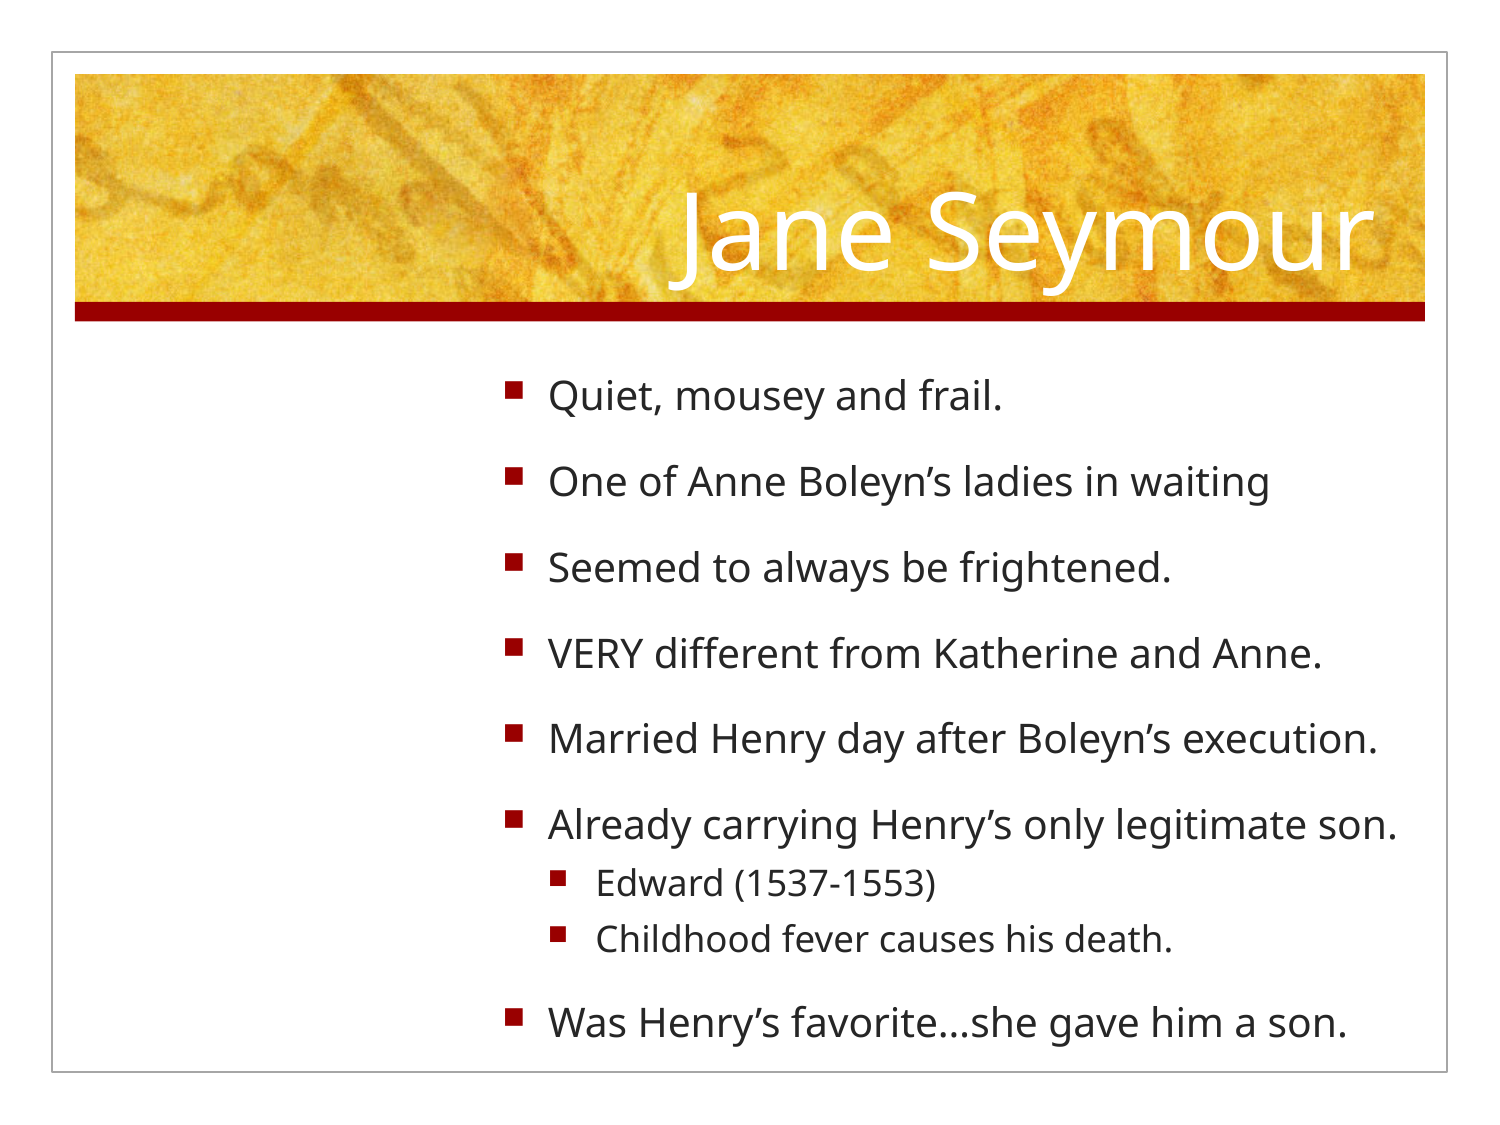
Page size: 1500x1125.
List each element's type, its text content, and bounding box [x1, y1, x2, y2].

list Quiet, mousey and frail. One of Anne Boleyn’s ladies in waiting Seemed to always be frightened. VERY different from Katherine and Anne. Married Henry day after Boleyn’s execution. Already carrying Henry’s only legitimate son. Edward (1537-1553) Childhood fever causes his death. Was Henry’s favorite…she gave him a son. [487, 362, 1425, 1075]
title Jane Seymour [108, 74, 1392, 292]
picture [75, 74, 1425, 301]
